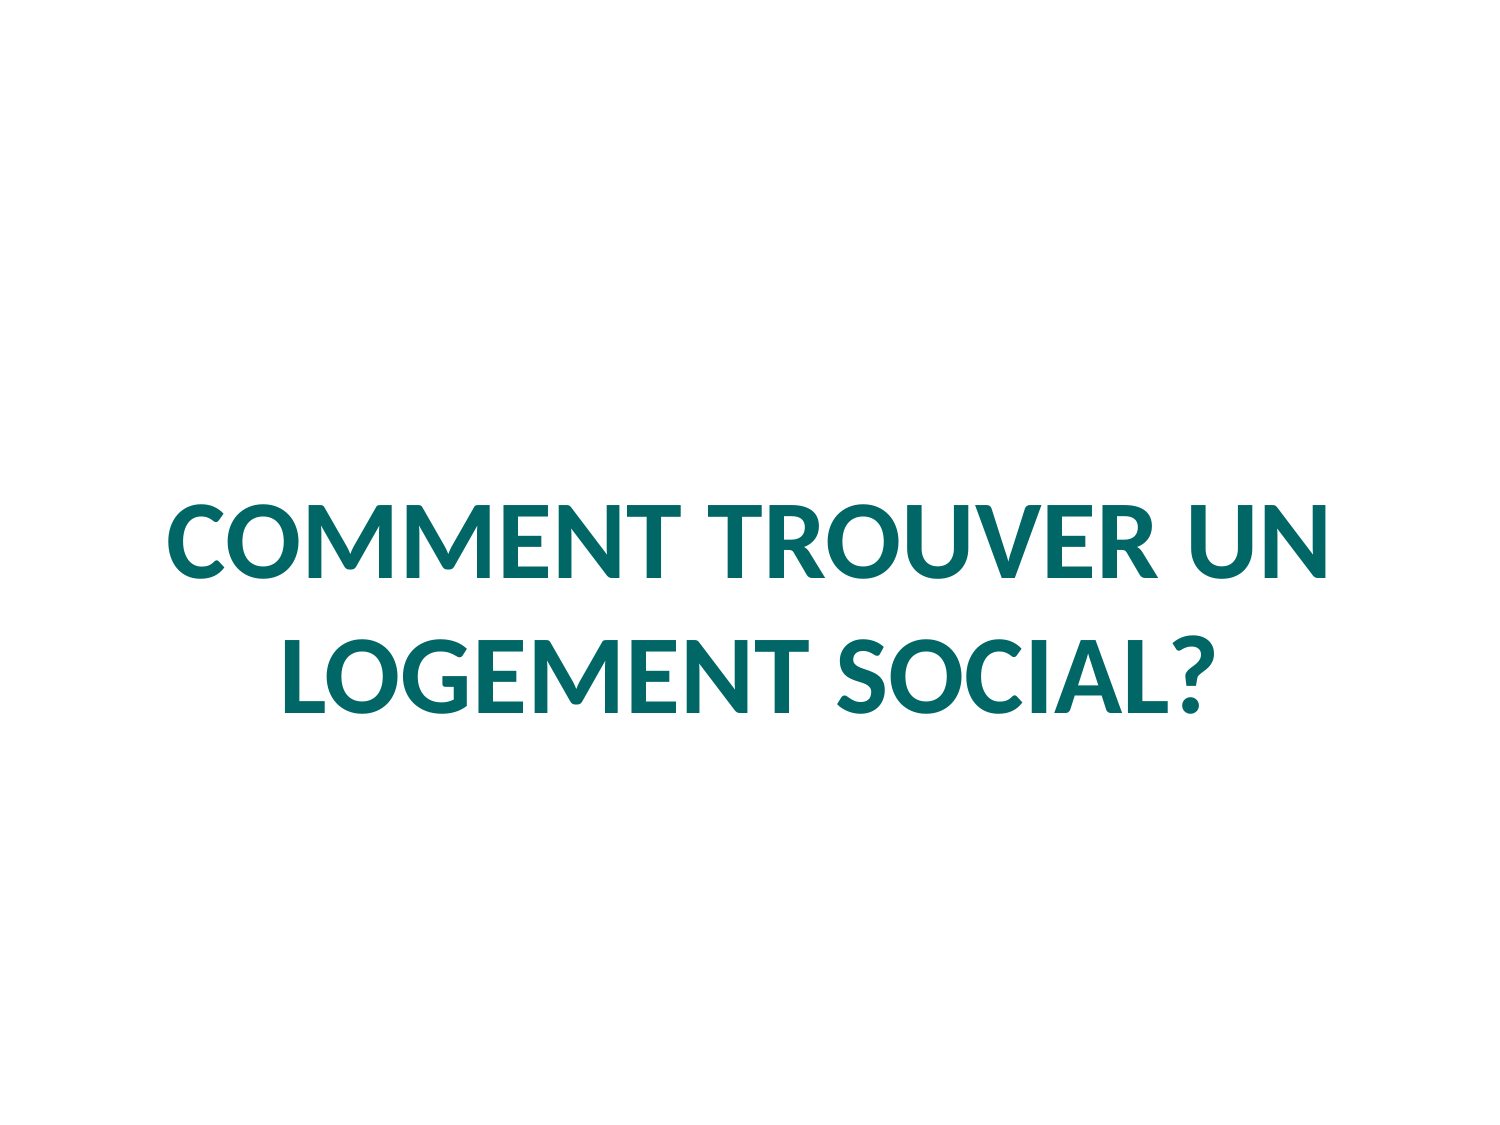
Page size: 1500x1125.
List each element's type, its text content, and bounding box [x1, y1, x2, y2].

list COMMENT TROUVER UN LOGEMENT SOCIAL? [75, 262, 1425, 1005]
